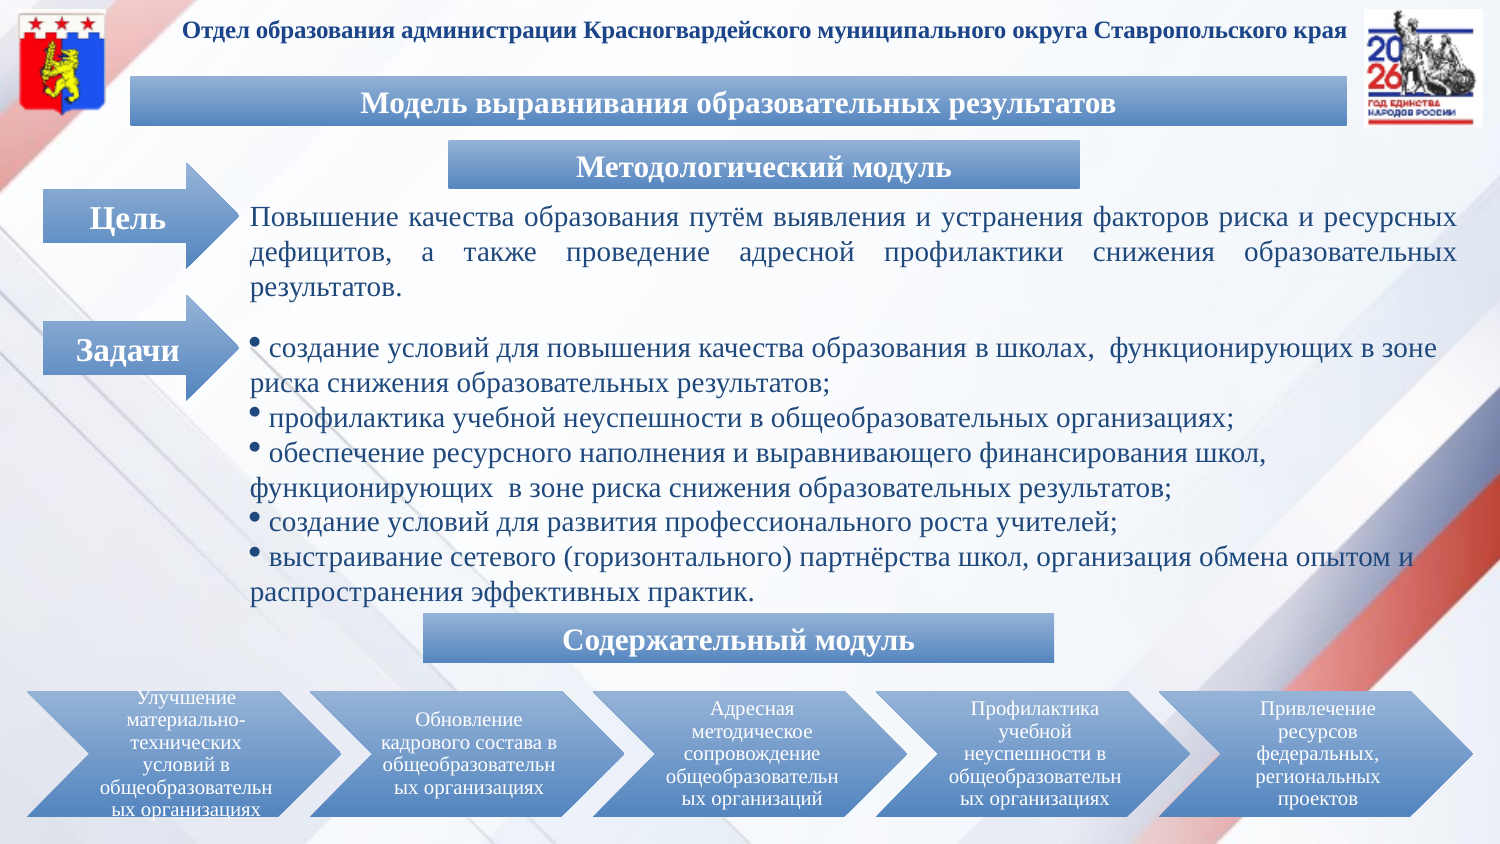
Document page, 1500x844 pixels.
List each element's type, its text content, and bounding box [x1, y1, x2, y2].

text_box создание условий для повышения качества образования в школах, функционирующих в зоне риска снижения образовательных результатов; профилактика учебной неуспешности в общеобразовательных организациях; обеспечение ресурсного наполнения и выравнивающего финансирования школ, функционирующих в зоне риска снижения образовательных результатов; создание условий для развития профессионального роста учителей; выстраивание сетевого (горизонтального) партнёрства школ, организация обмена опытом и распространения эффективных практик. [235, 320, 1474, 506]
text_box Модель выравнивания образовательных результатов [130, 76, 1347, 126]
text_box Отдел образования администрации Красногвардейского муниципального округа Ставропольского края [122, 11, 1363, 76]
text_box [26, 506, 1474, 844]
text_box Задачи [43, 294, 235, 401]
picture [0, 0, 1500, 844]
text_box Повышение качества образования путём выявления и устранения факторов риска и ресурсных дефицитов, а также проведение адресной профилактики снижения образовательных результатов. [235, 190, 1474, 310]
text_box Методологический модуль [448, 140, 1080, 189]
text_box Цель [43, 162, 235, 269]
